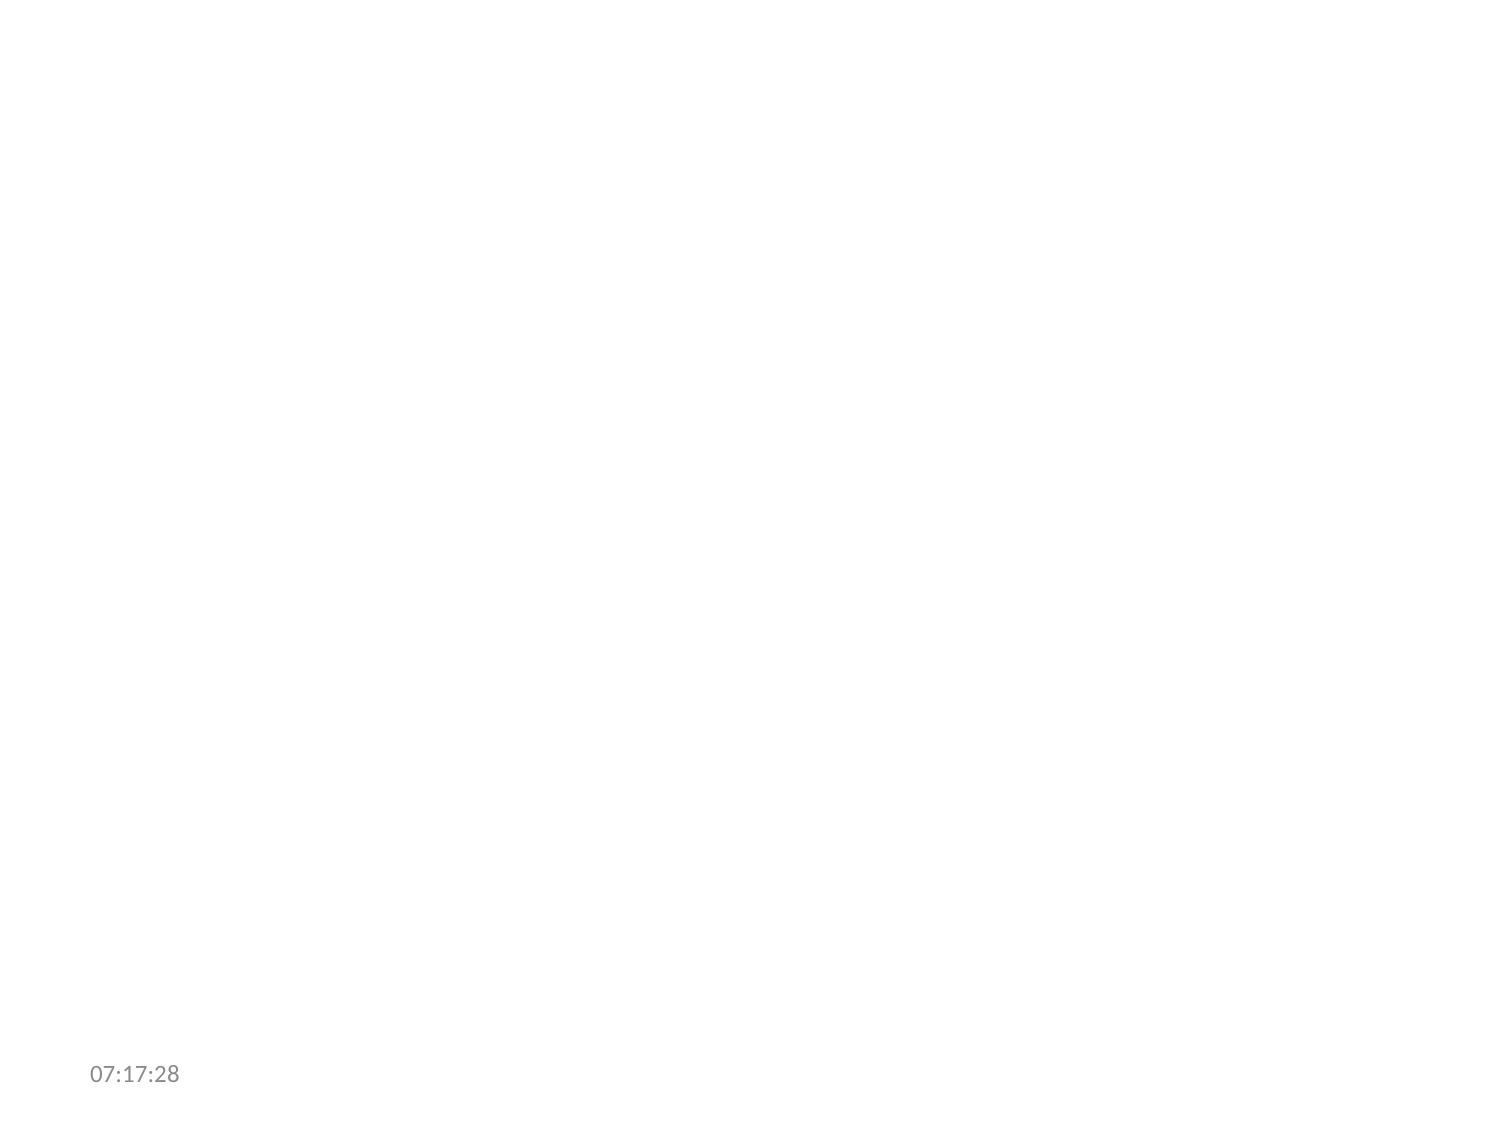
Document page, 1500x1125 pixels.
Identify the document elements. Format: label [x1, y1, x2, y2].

slide_number [75, 1042, 425, 1103]
